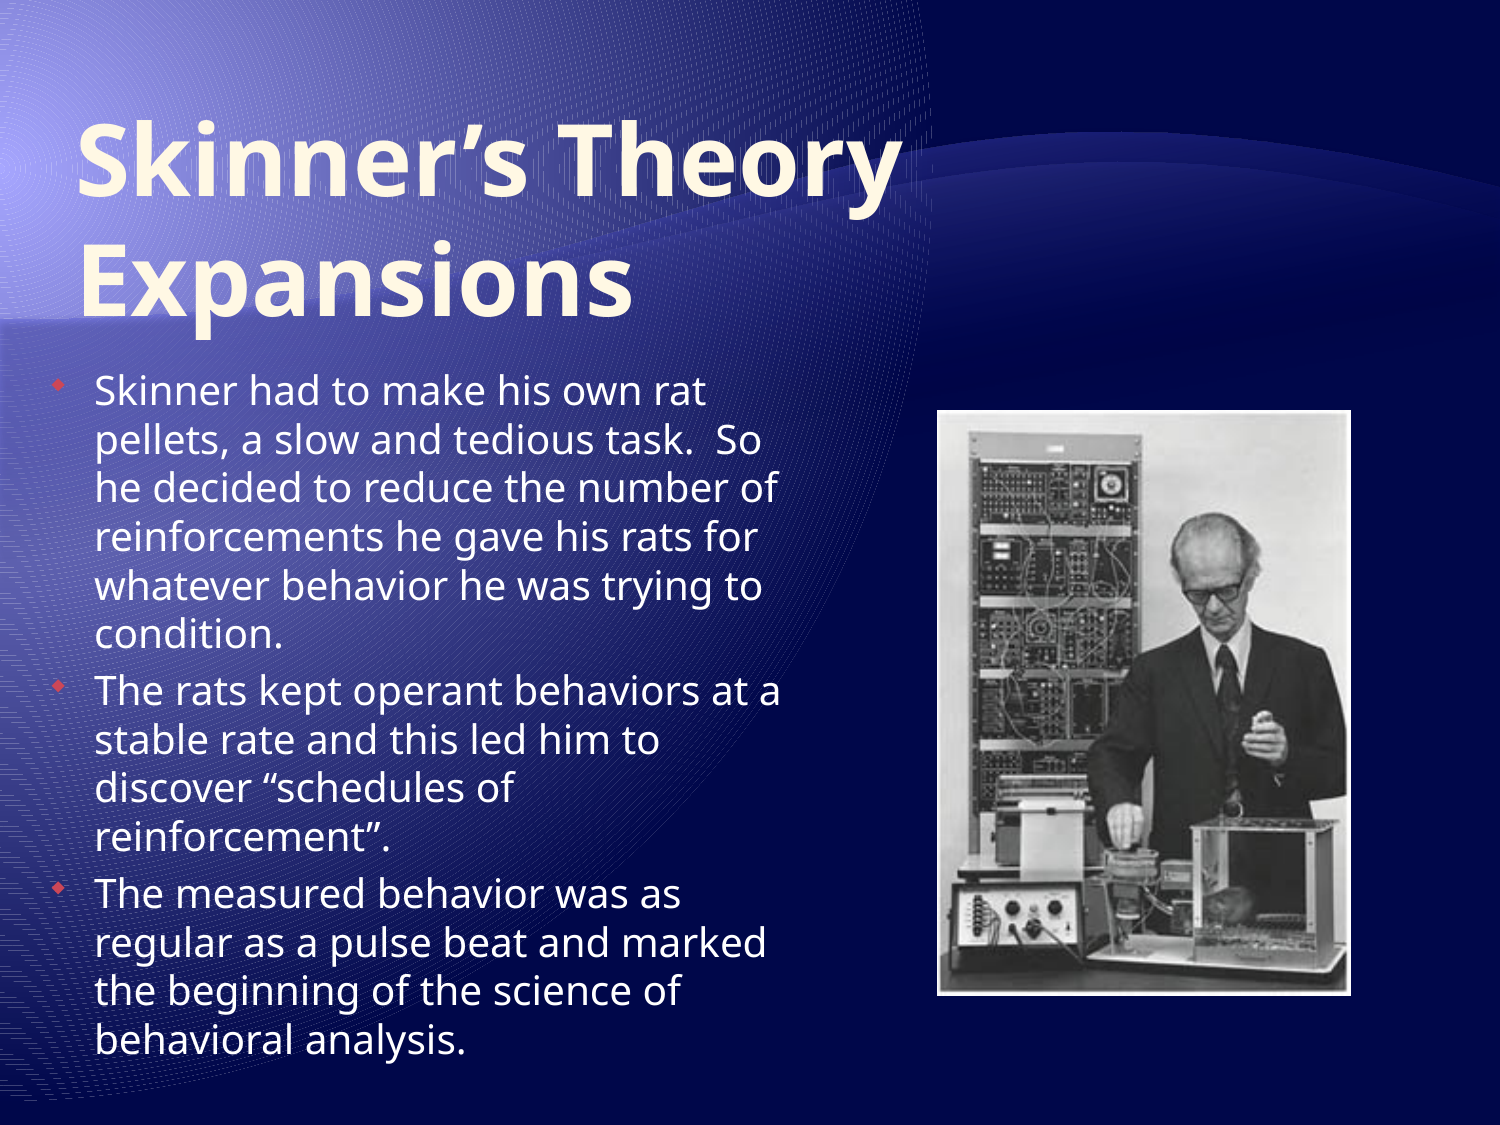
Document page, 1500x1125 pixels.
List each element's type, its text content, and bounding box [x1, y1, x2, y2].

picture [937, 409, 1352, 997]
title Skinner’s Theory Expansions [75, 87, 1425, 338]
list Skinner had to make his own rat pellets, a slow and tedious task. So he decided to reduce the number of reinforcements he gave his rats for whatever behavior he was trying to condition. The rats kept operant behaviors at a stable rate and this led him to discover “schedules of reinforcement”. The measured behavior was as regular as a pulse beat and marked the beginning of the science of behavioral analysis. [35, 357, 809, 1090]
